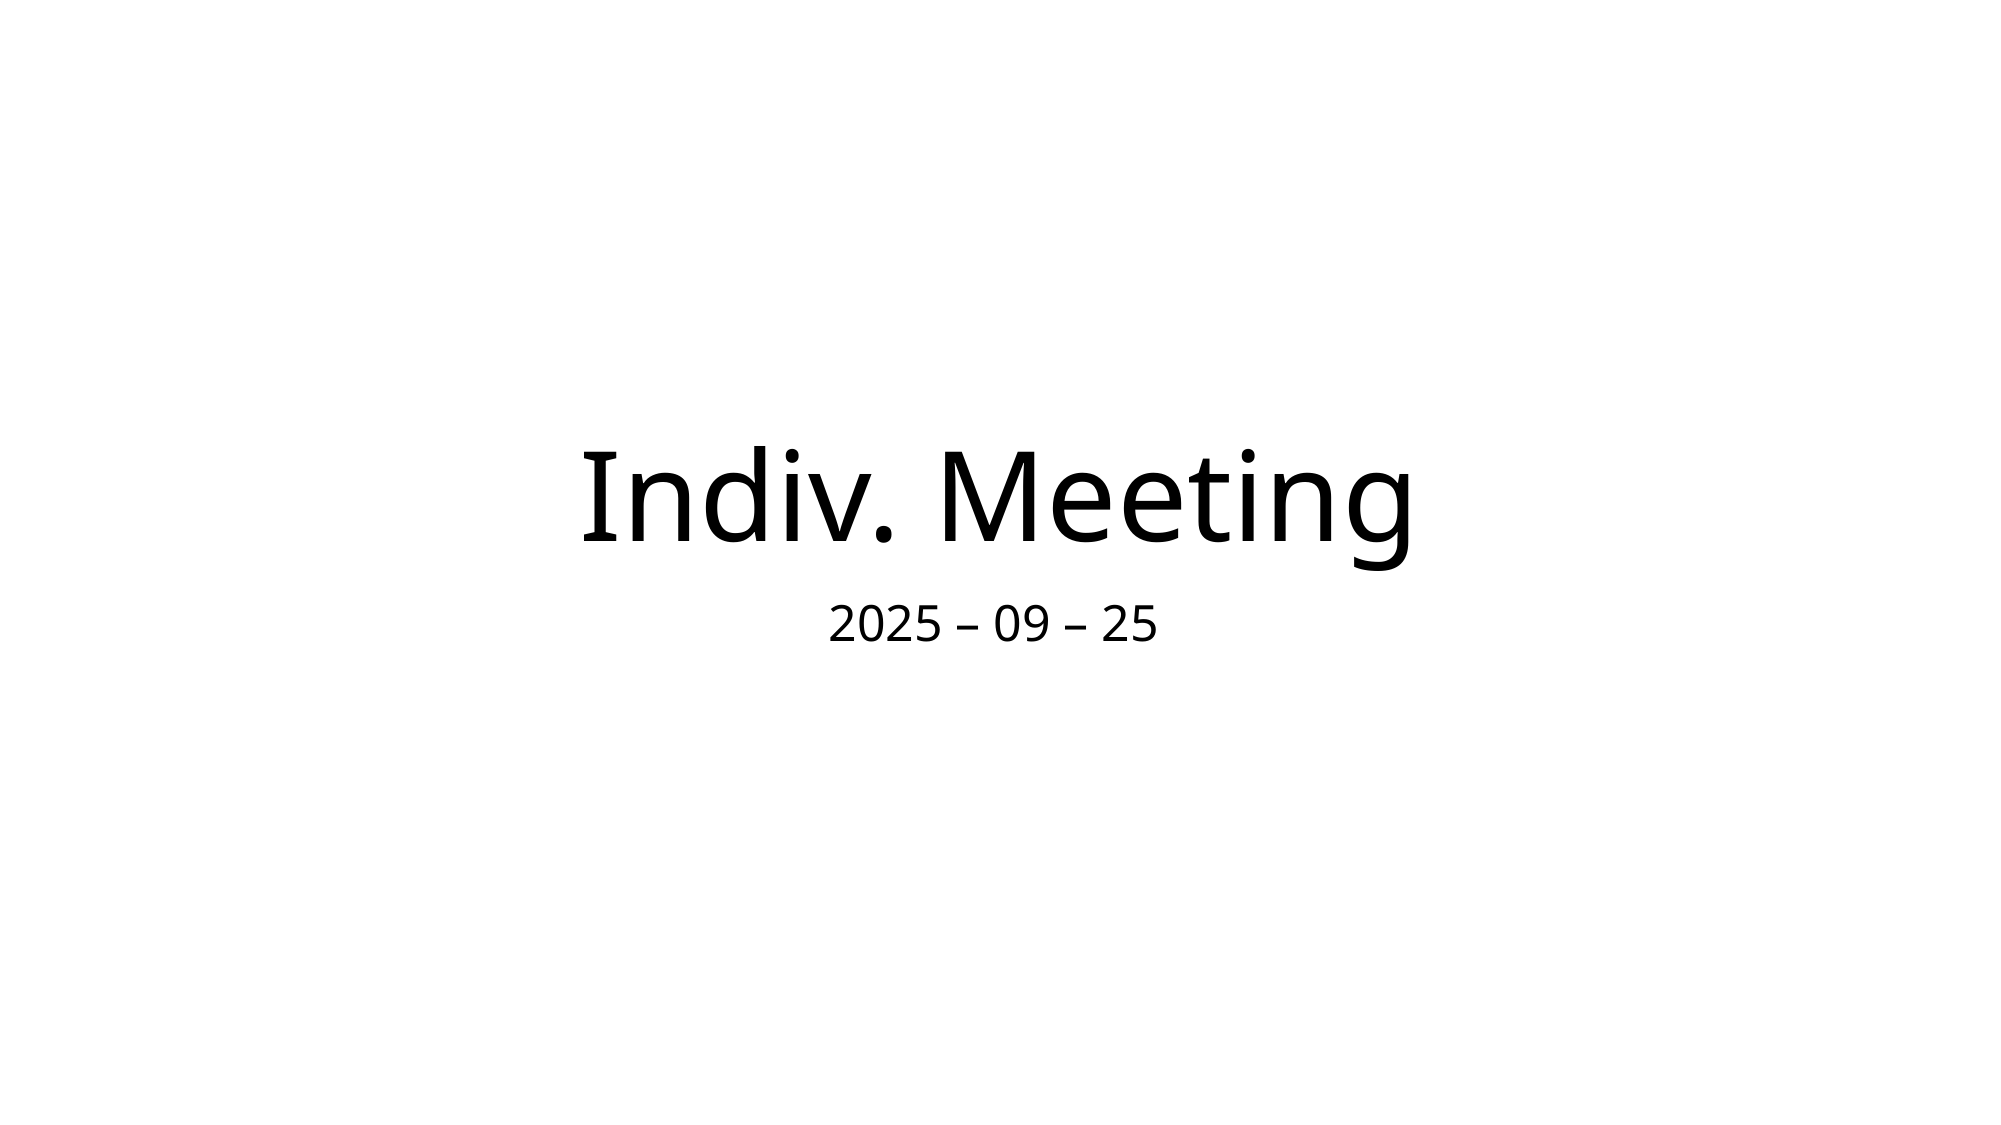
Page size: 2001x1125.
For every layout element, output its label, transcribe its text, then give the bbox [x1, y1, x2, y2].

subtitle 2025 – 09 – 25 [249, 590, 1750, 863]
title Indiv. Meeting [249, 184, 1750, 576]
